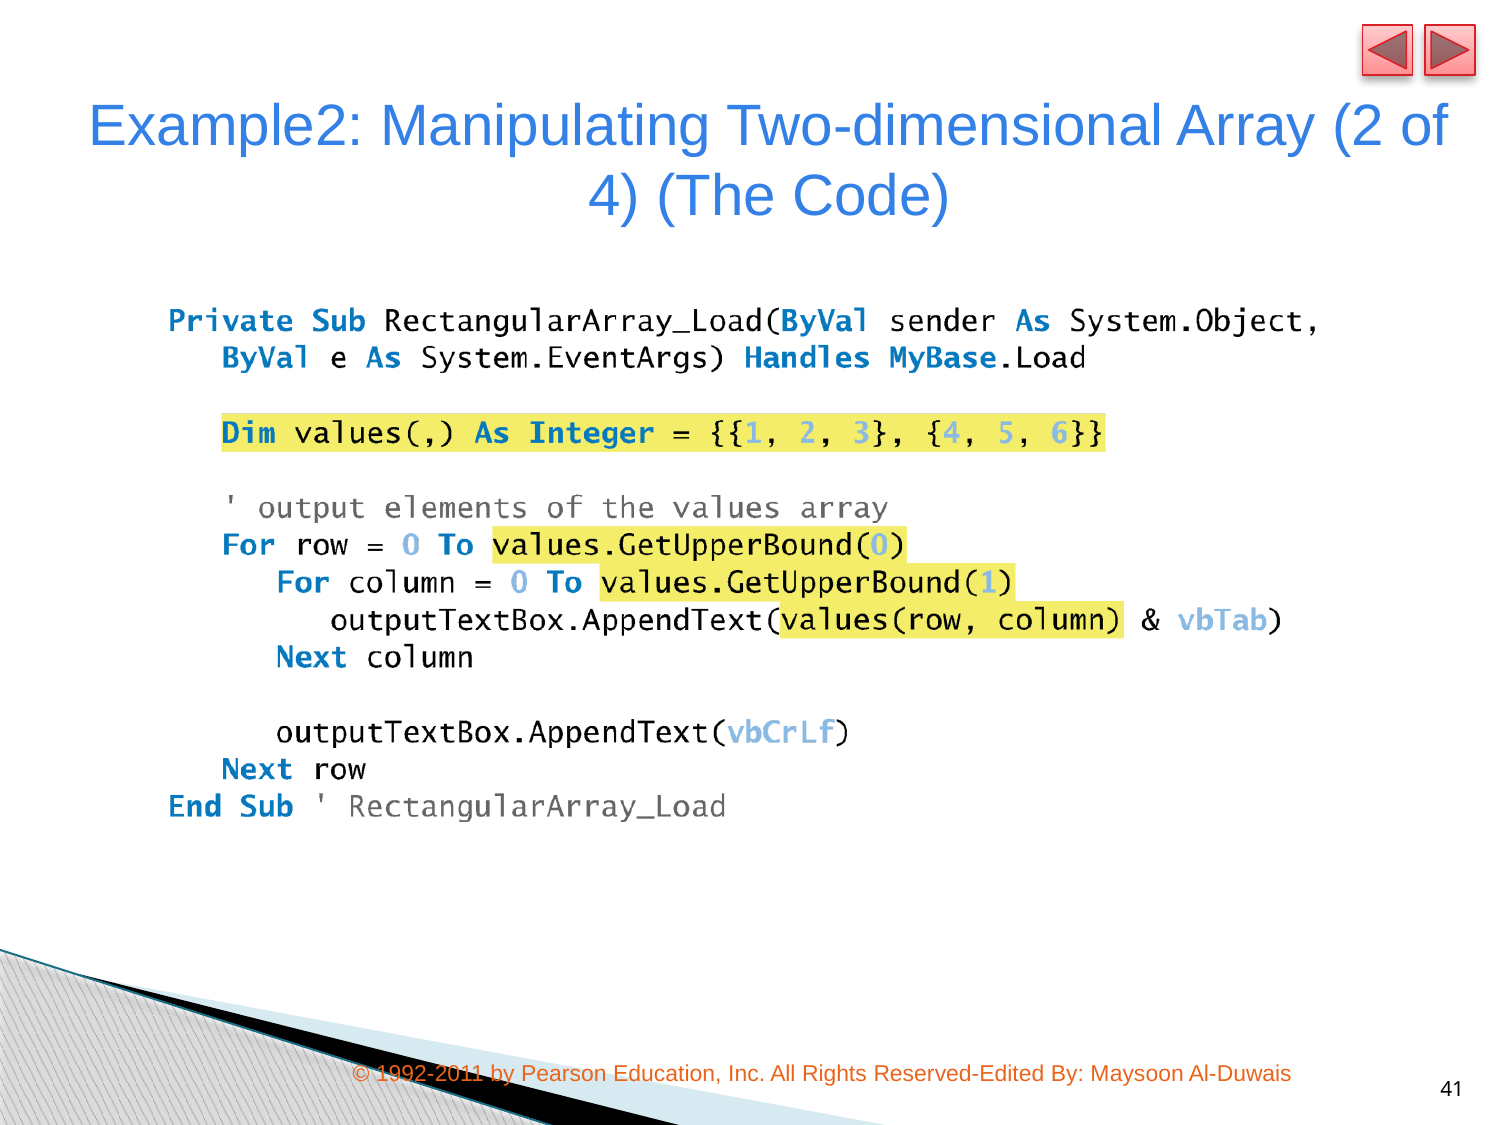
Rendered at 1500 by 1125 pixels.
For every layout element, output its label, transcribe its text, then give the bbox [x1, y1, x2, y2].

footer © 1992-2011 by Pearson Education, Inc. All Rights Reserved-Edited By: Maysoon Al-Duwais [337, 1051, 1413, 1112]
slide_number 41 [1418, 1051, 1479, 1112]
picture [159, 302, 1424, 822]
text_box Example2: Manipulating Two-dimensional Array (2 of 4) (The Code) [57, 79, 1483, 268]
